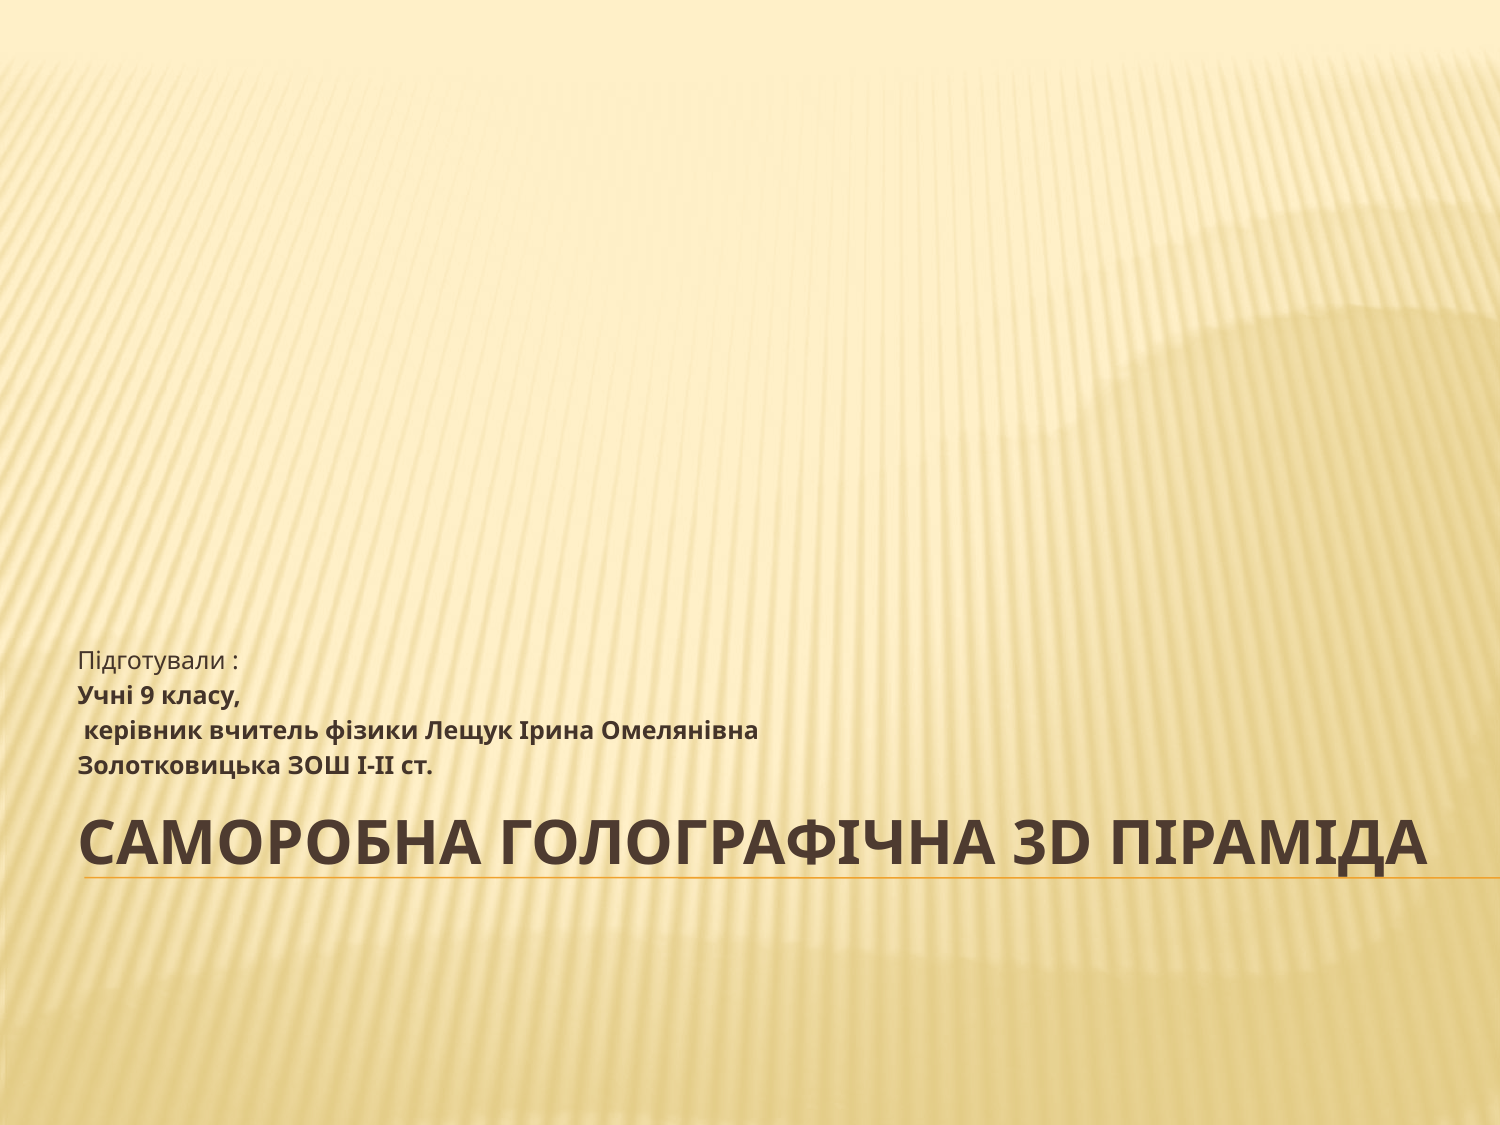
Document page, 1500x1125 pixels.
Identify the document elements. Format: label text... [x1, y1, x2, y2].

title Саморобна голографічна 3D піраміда [62, 796, 1450, 997]
subtitle Підготували : Учні 9 класу, керівник вчитель фізики Лещук Ірина Омелянівна Золотковицька ЗОШ І-ІІ ст. [62, 637, 1450, 788]
